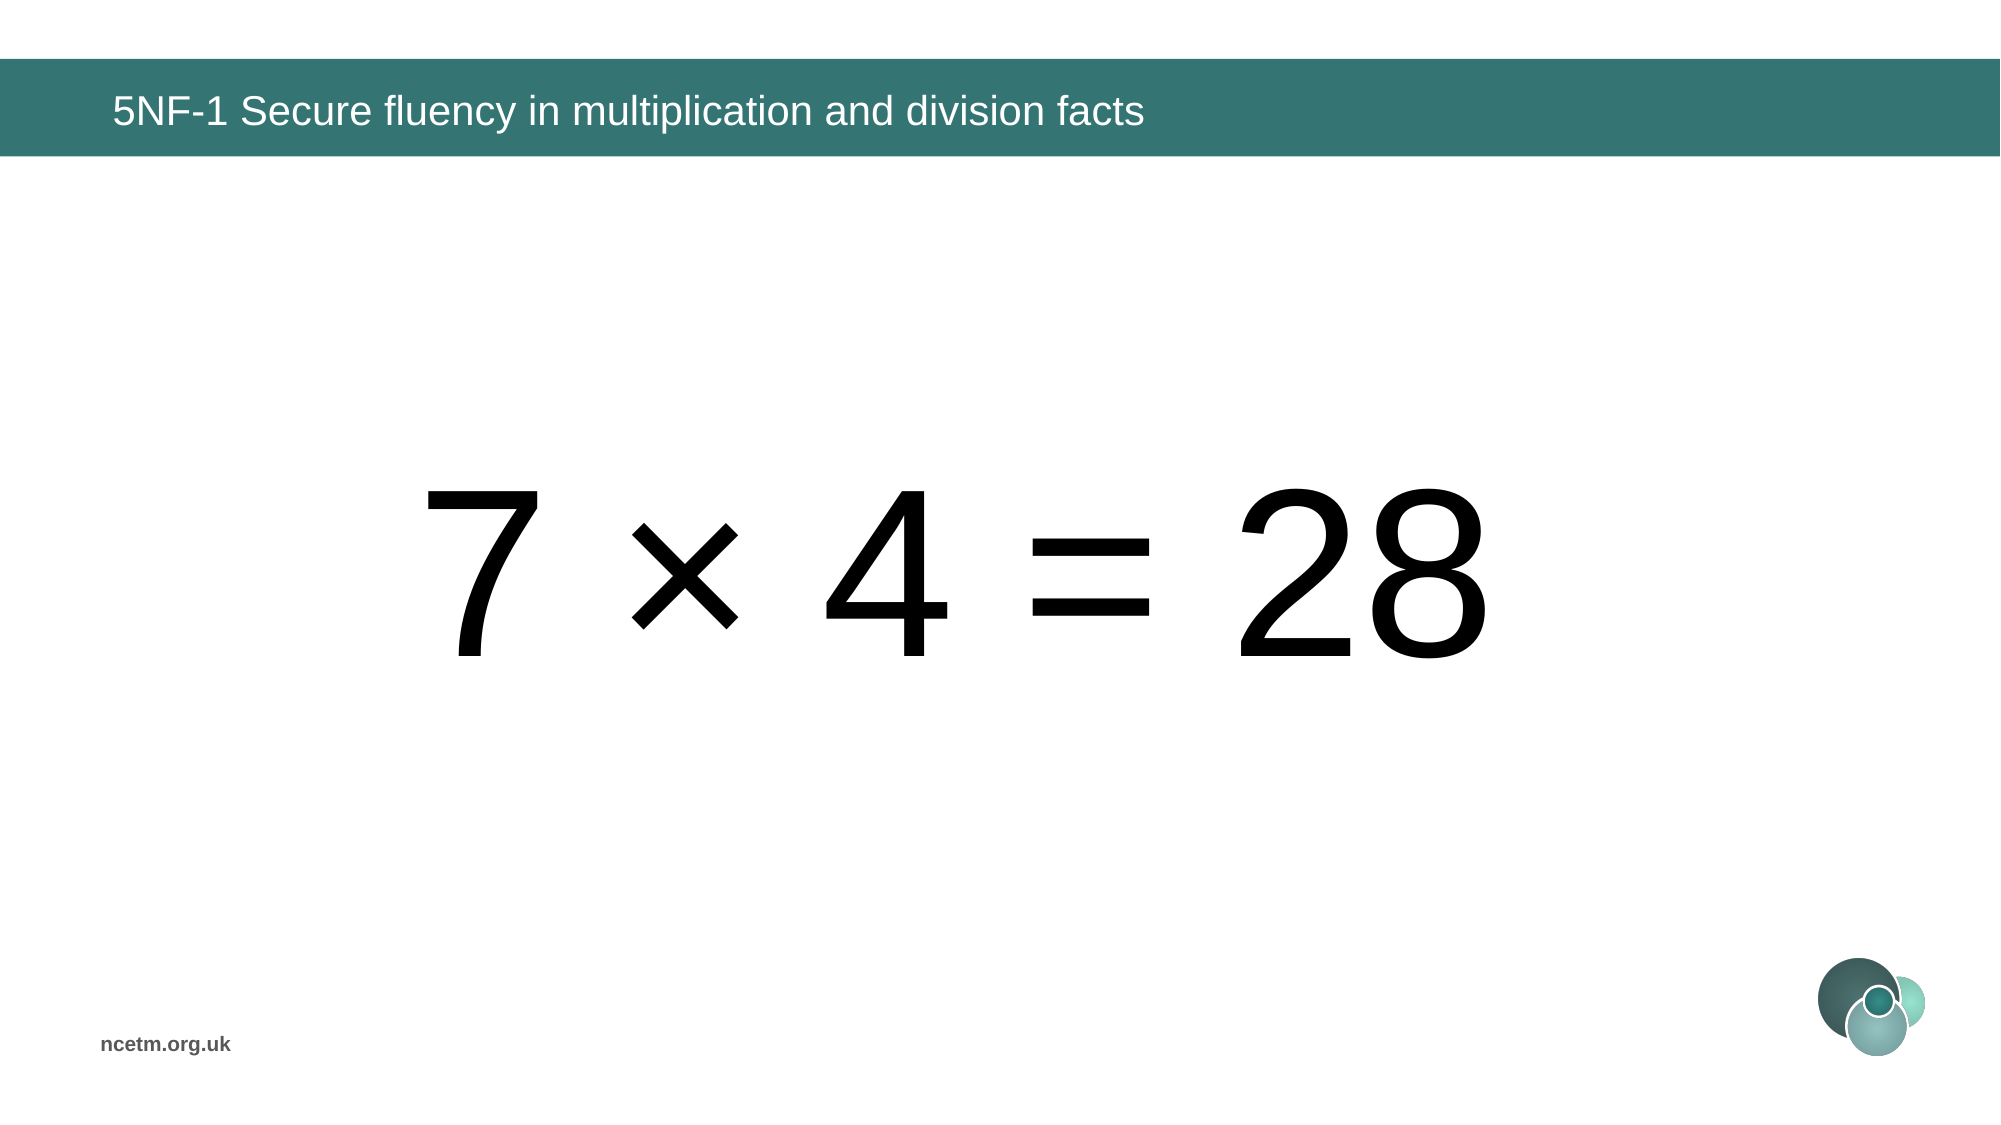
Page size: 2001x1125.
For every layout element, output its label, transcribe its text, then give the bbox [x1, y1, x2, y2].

picture [1818, 958, 1925, 1056]
title 5NF-1 Secure fluency in multiplication and division facts [97, 76, 1945, 147]
text_box 28 [1214, 409, 1511, 712]
text_box 7 × 4 = [401, 409, 1214, 712]
